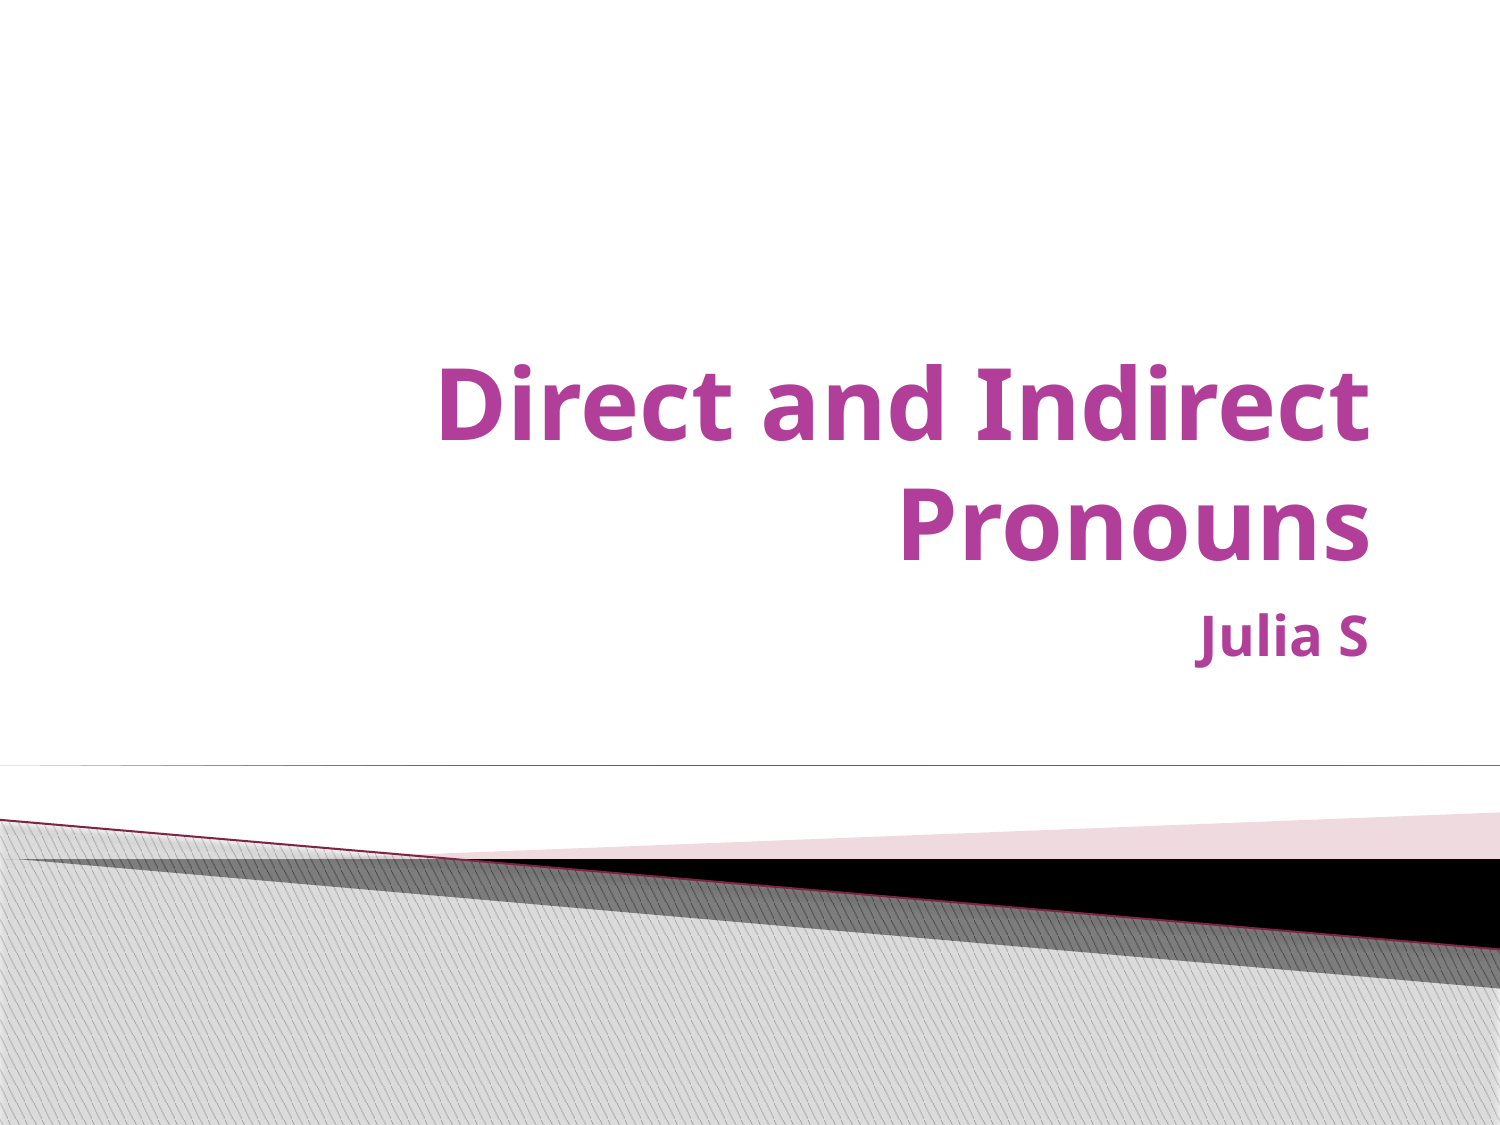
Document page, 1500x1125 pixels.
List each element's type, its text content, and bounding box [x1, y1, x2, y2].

title Direct and Indirect Pronouns [112, 287, 1388, 588]
picture [5, 859, 1500, 989]
subtitle Julia S [112, 592, 1388, 790]
